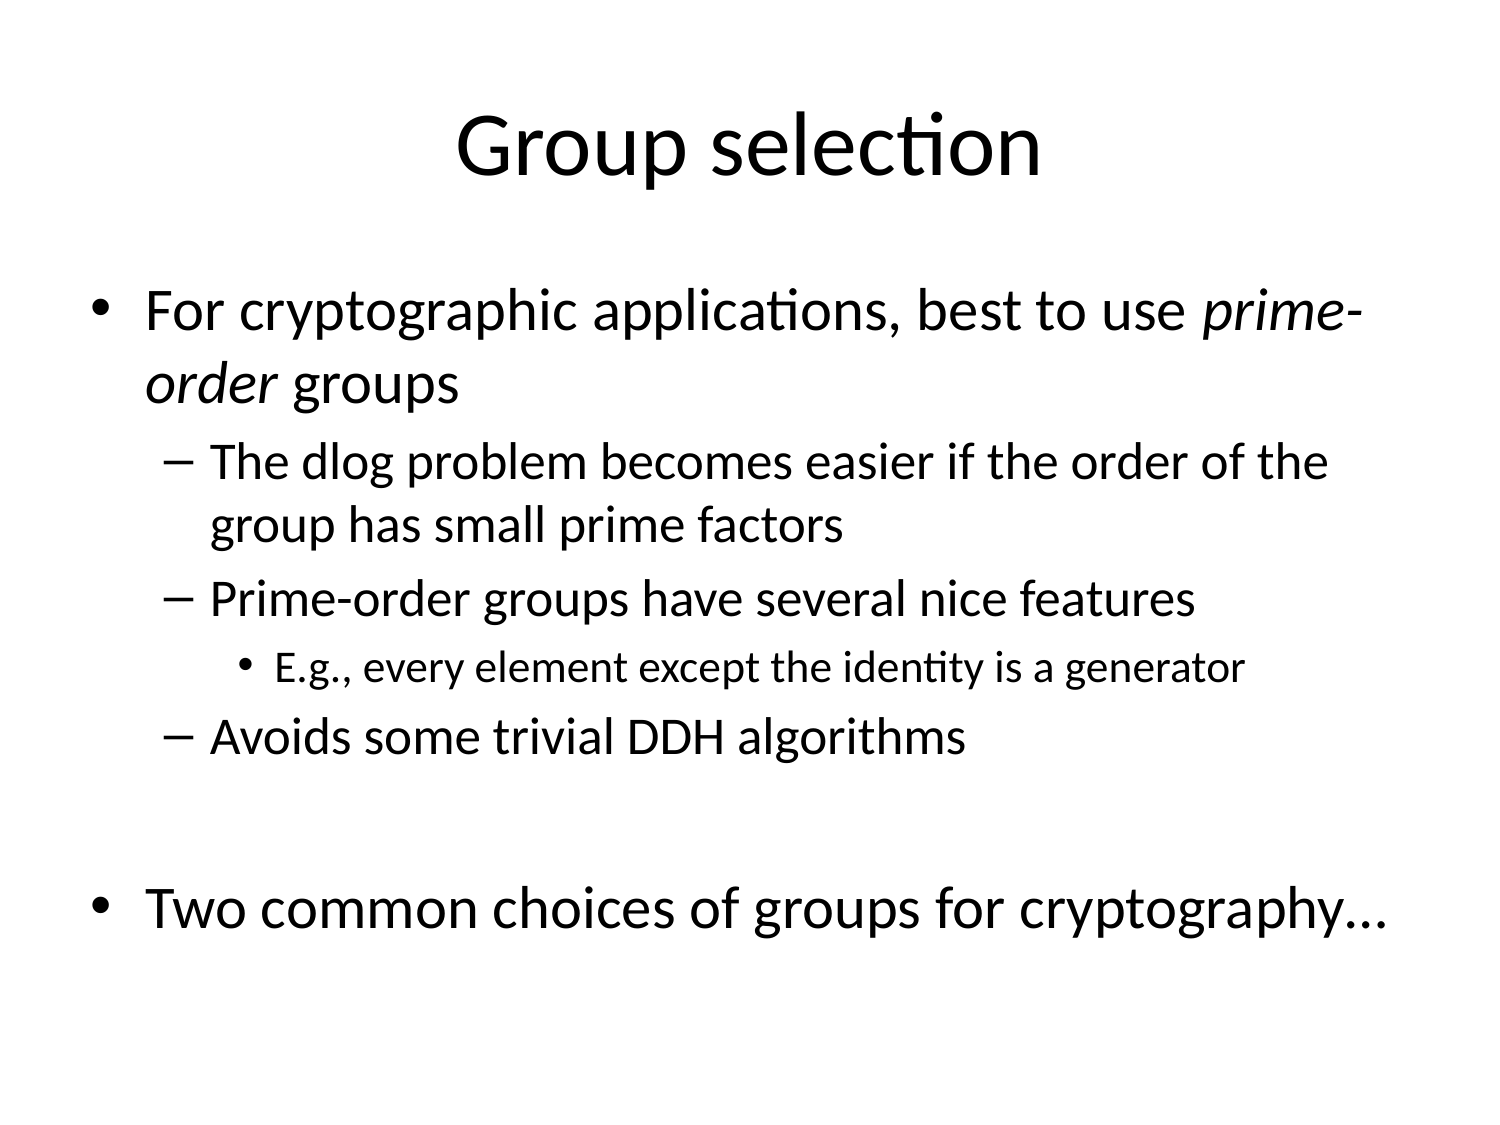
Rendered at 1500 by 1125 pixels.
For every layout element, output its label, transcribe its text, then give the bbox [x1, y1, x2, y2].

title Group selection [75, 45, 1425, 233]
list For cryptographic applications, best to use prime-order groups The dlog problem becomes easier if the order of the group has small prime factors Prime-order groups have several nice features E.g., every element except the identity is a generator Avoids some trivial DDH algorithms Two common choices of groups for cryptography… [75, 262, 1425, 1005]
